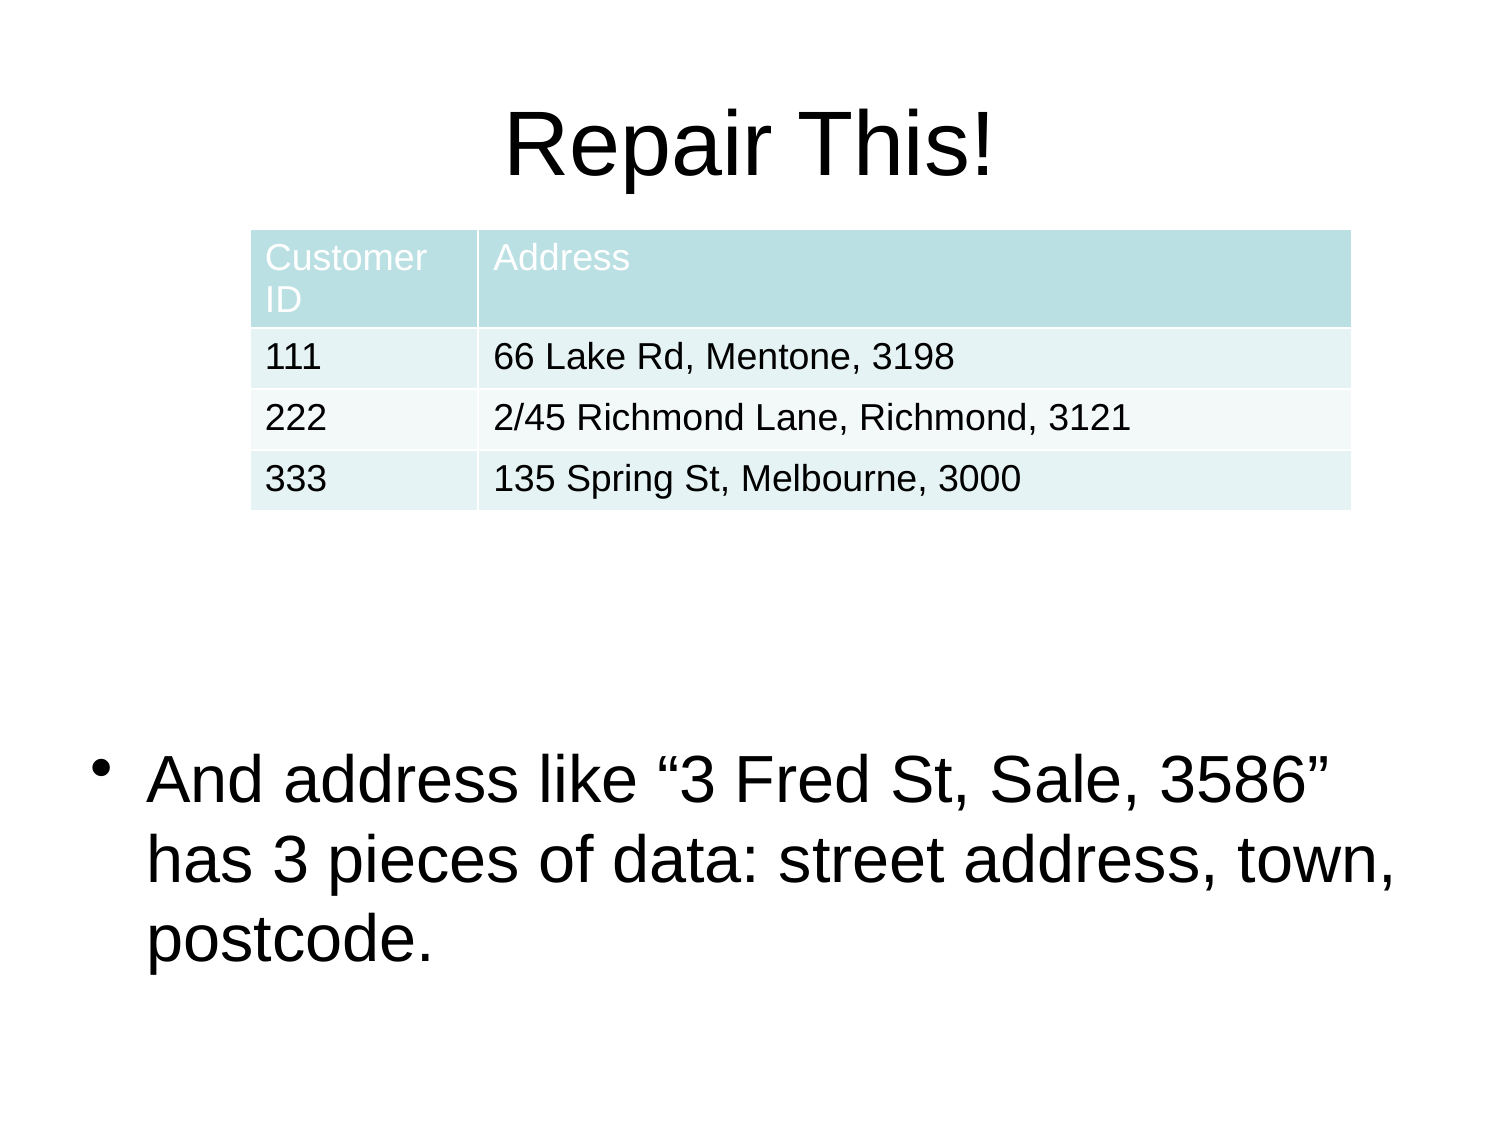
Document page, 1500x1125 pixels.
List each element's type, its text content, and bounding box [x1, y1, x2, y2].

table_cell 2/45 Richmond Lane, Richmond, 3121 [479, 390, 1351, 449]
table_header Address [479, 230, 1351, 327]
table_cell 222 [251, 390, 477, 449]
table_cell 135 Spring St, Melbourne, 3000 [479, 451, 1351, 510]
table_cell 333 [251, 451, 477, 510]
table_cell 66 Lake Rd, Mentone, 3198 [479, 329, 1351, 388]
table_cell 111 [251, 329, 477, 388]
title Repair This! [74, 44, 1426, 233]
list And address like “3 Fred St, Sale, 3586” has 3 pieces of data: street address, town, postcode. [74, 727, 1426, 1006]
table_header Customer ID [251, 230, 477, 327]
